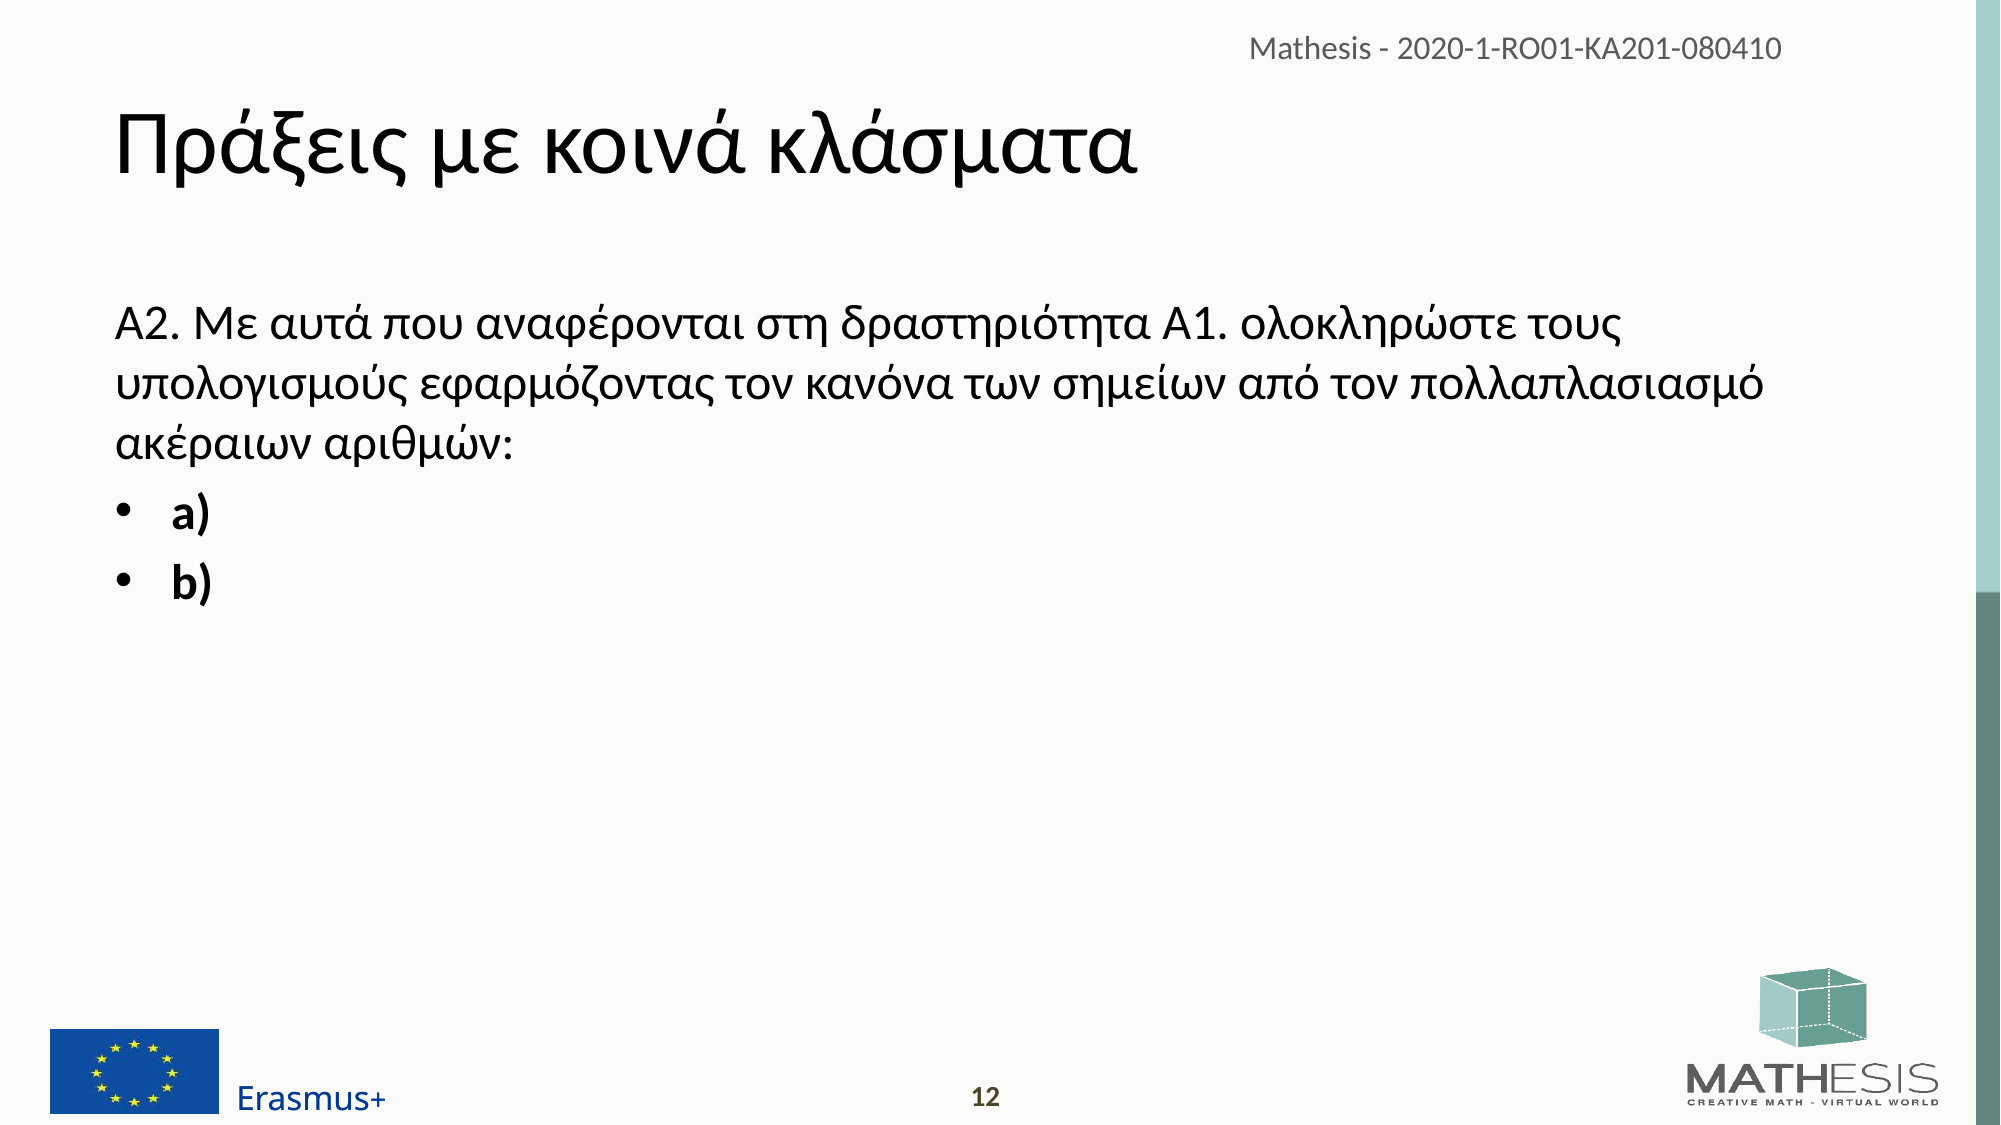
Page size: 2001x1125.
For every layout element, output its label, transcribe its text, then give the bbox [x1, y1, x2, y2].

title Πράξεις με κοινά κλάσματα [99, 75, 1900, 263]
picture [50, 1029, 219, 1114]
